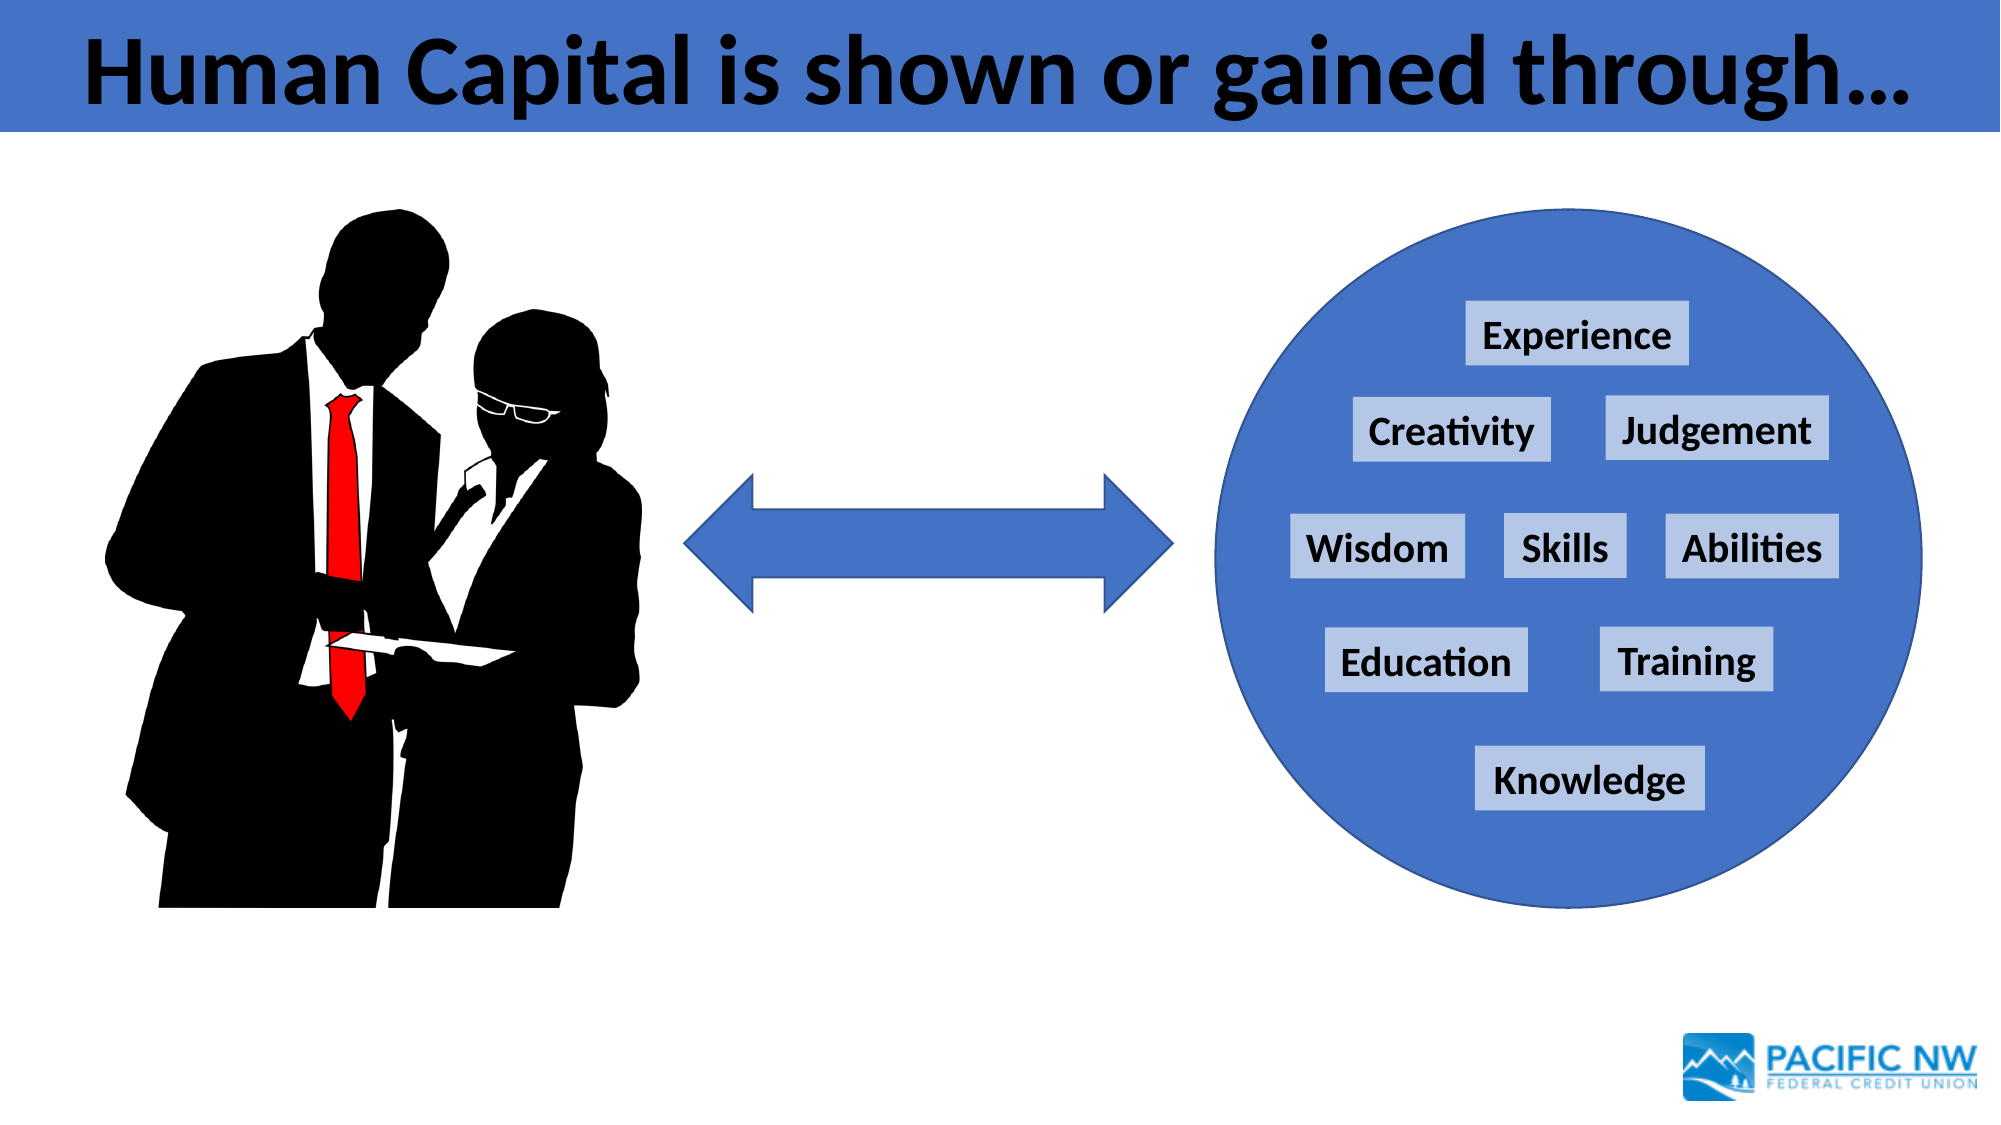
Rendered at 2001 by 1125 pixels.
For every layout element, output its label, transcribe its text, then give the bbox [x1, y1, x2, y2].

text_box [1214, 208, 1923, 909]
text_box Experience [1465, 300, 1689, 366]
text_box Wisdom [1290, 513, 1466, 579]
text_box Abilities [1665, 513, 1839, 579]
text_box [682, 472, 1175, 615]
text_box Knowledge [1474, 745, 1705, 811]
text_box Education [1325, 627, 1528, 693]
text_box Skills [1504, 513, 1627, 578]
text_box Training [1599, 626, 1774, 692]
text_box Human Capital is shown or gained through… [0, 0, 2000, 132]
picture [105, 209, 642, 908]
text_box Judgement [1605, 395, 1829, 460]
text_box Creativity [1352, 396, 1551, 462]
picture [1683, 1033, 1977, 1101]
